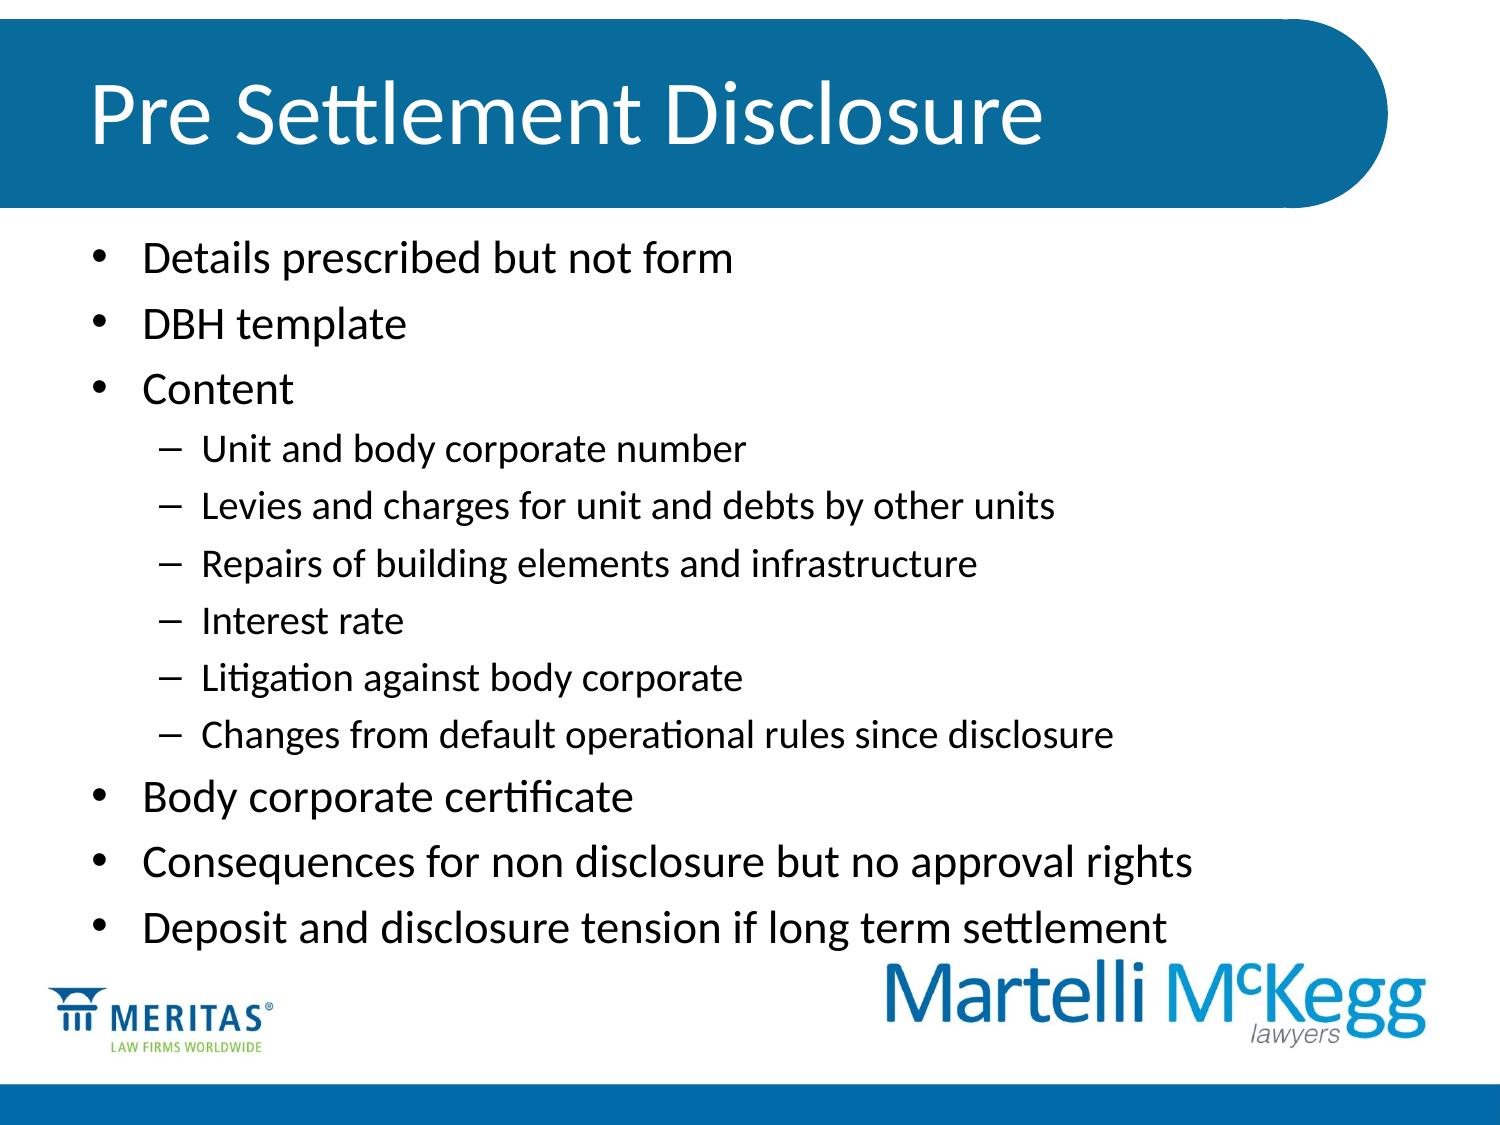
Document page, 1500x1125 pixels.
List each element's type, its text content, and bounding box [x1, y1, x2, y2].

picture [0, 0, 1500, 1125]
title Pre Settlement Disclosure [75, 45, 1425, 233]
list Details prescribed but not form DBH template Content Unit and body corporate number Levies and charges for unit and debts by other units Repairs of building elements and infrastructure Interest rate Litigation against body corporate Changes from default operational rules since disclosure Body corporate certificate Consequences for non disclosure but no approval rights Deposit and disclosure tension if long term settlement [76, 219, 1427, 963]
